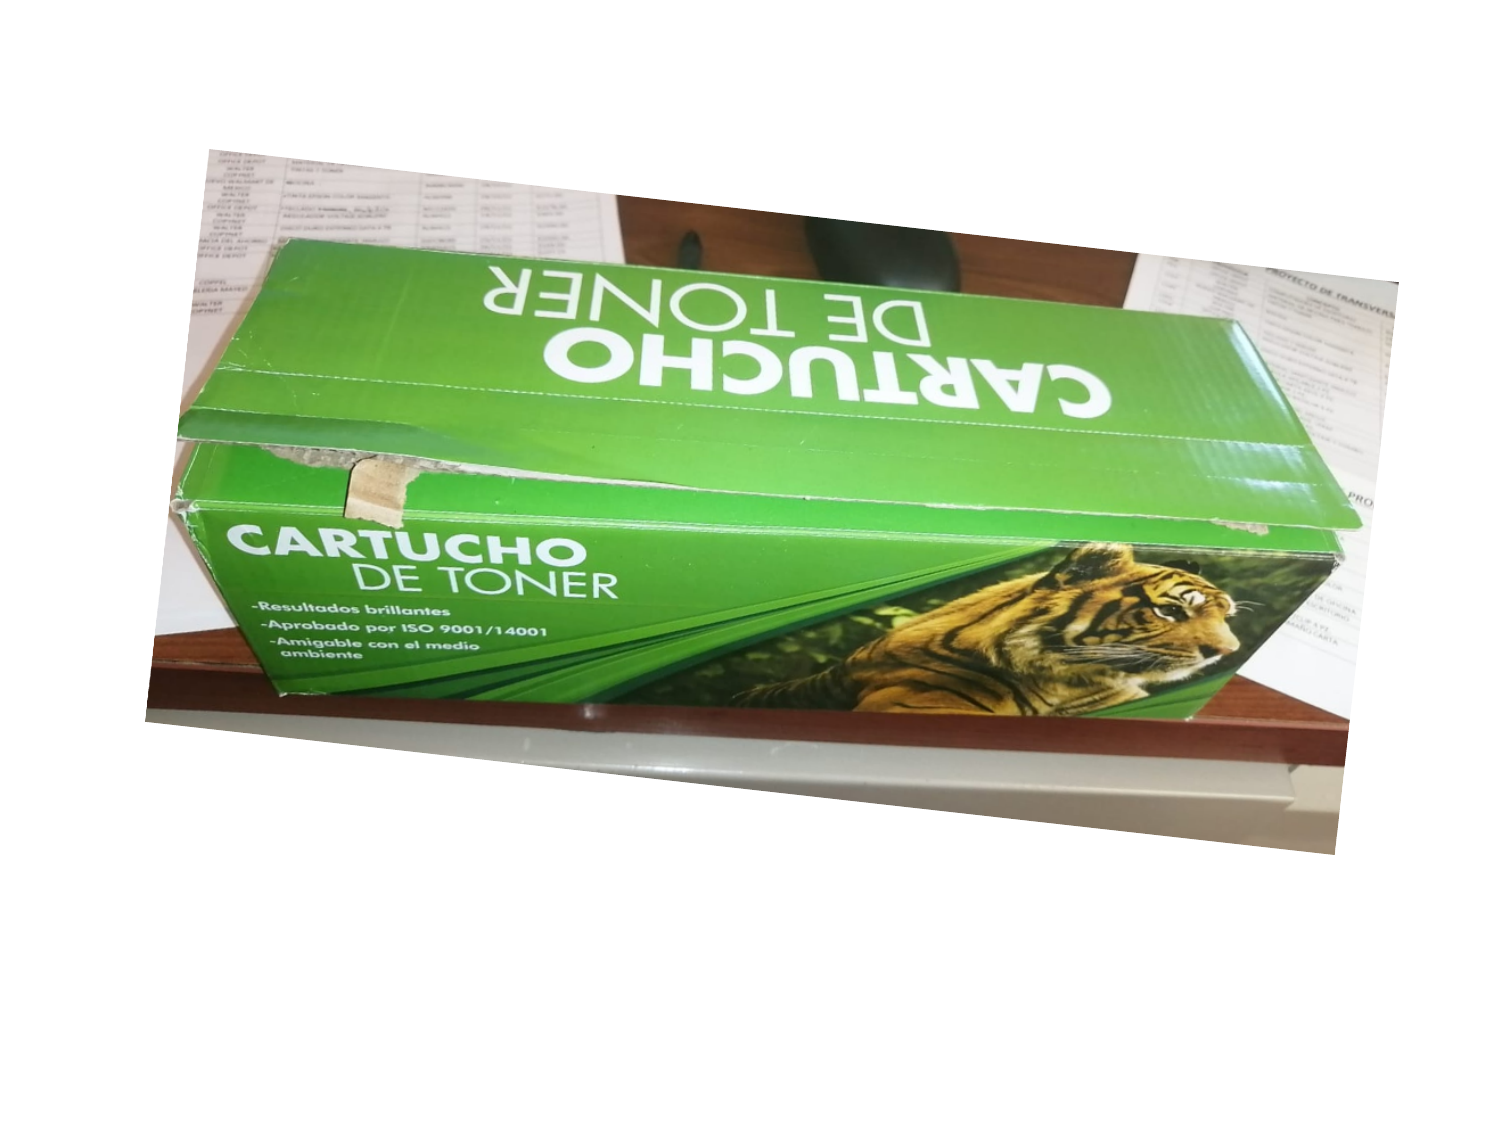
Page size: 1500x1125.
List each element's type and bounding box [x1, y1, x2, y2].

picture [146, 149, 1398, 855]
